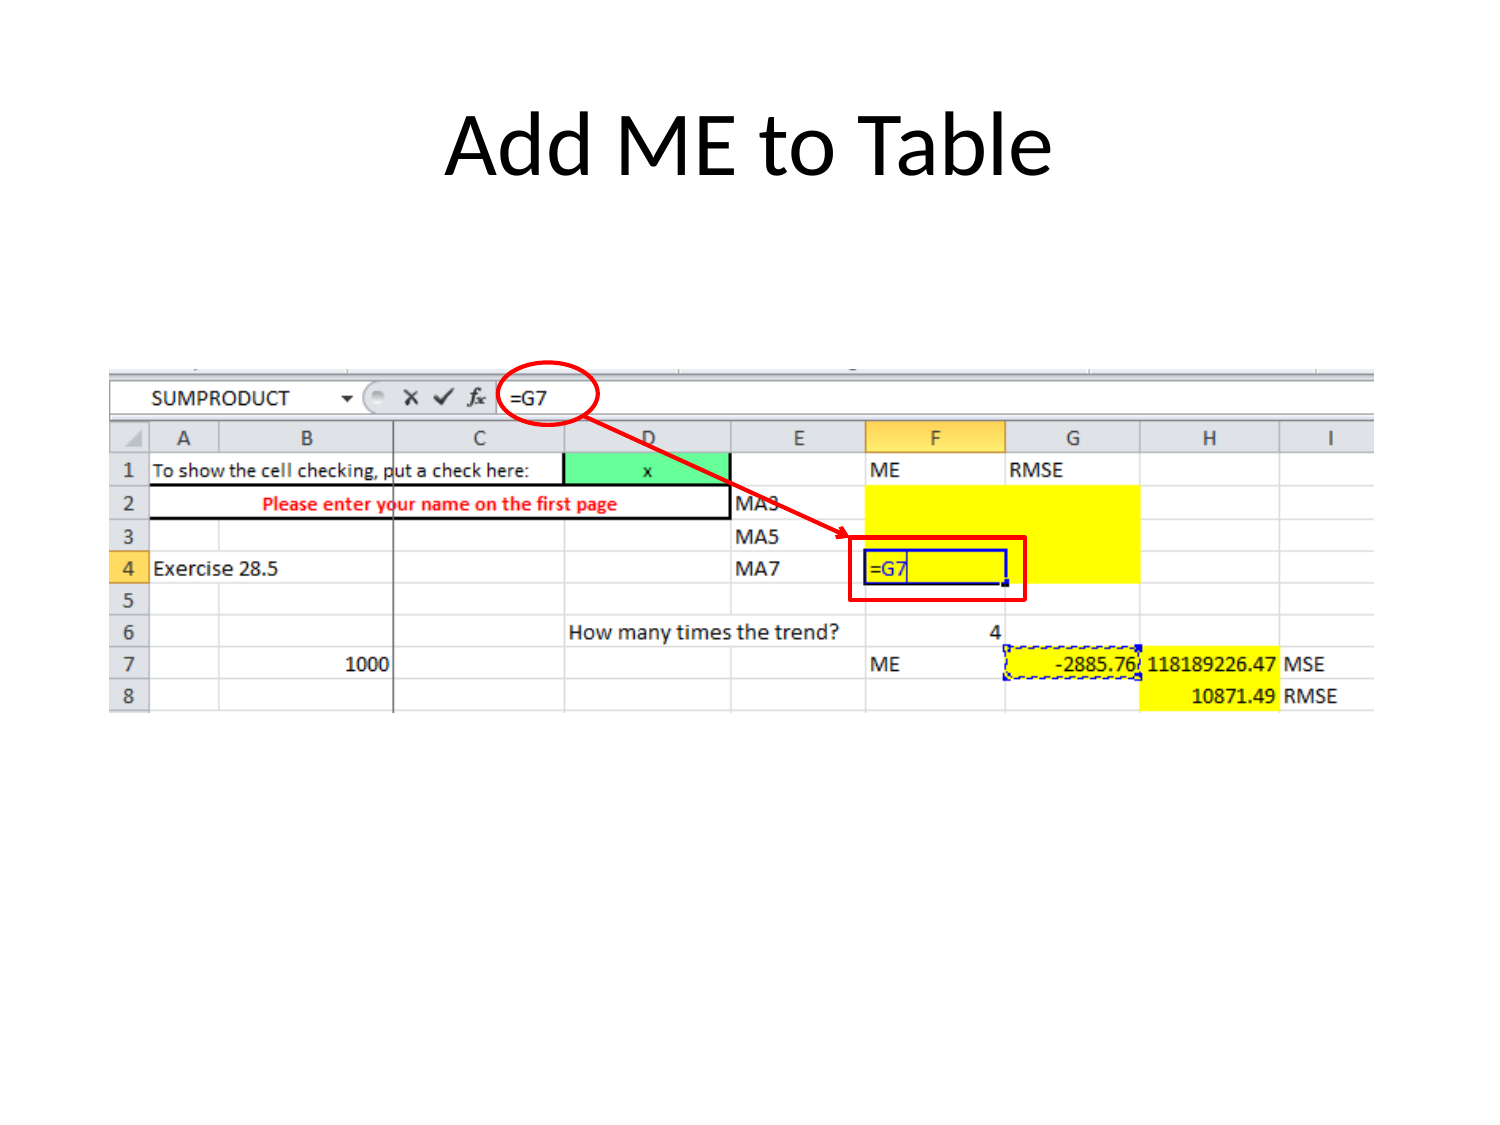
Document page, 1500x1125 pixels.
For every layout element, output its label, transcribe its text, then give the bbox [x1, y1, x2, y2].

text_box [516, 360, 580, 367]
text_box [582, 415, 851, 538]
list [109, 369, 1375, 713]
title Add ME to Table [75, 45, 1425, 233]
